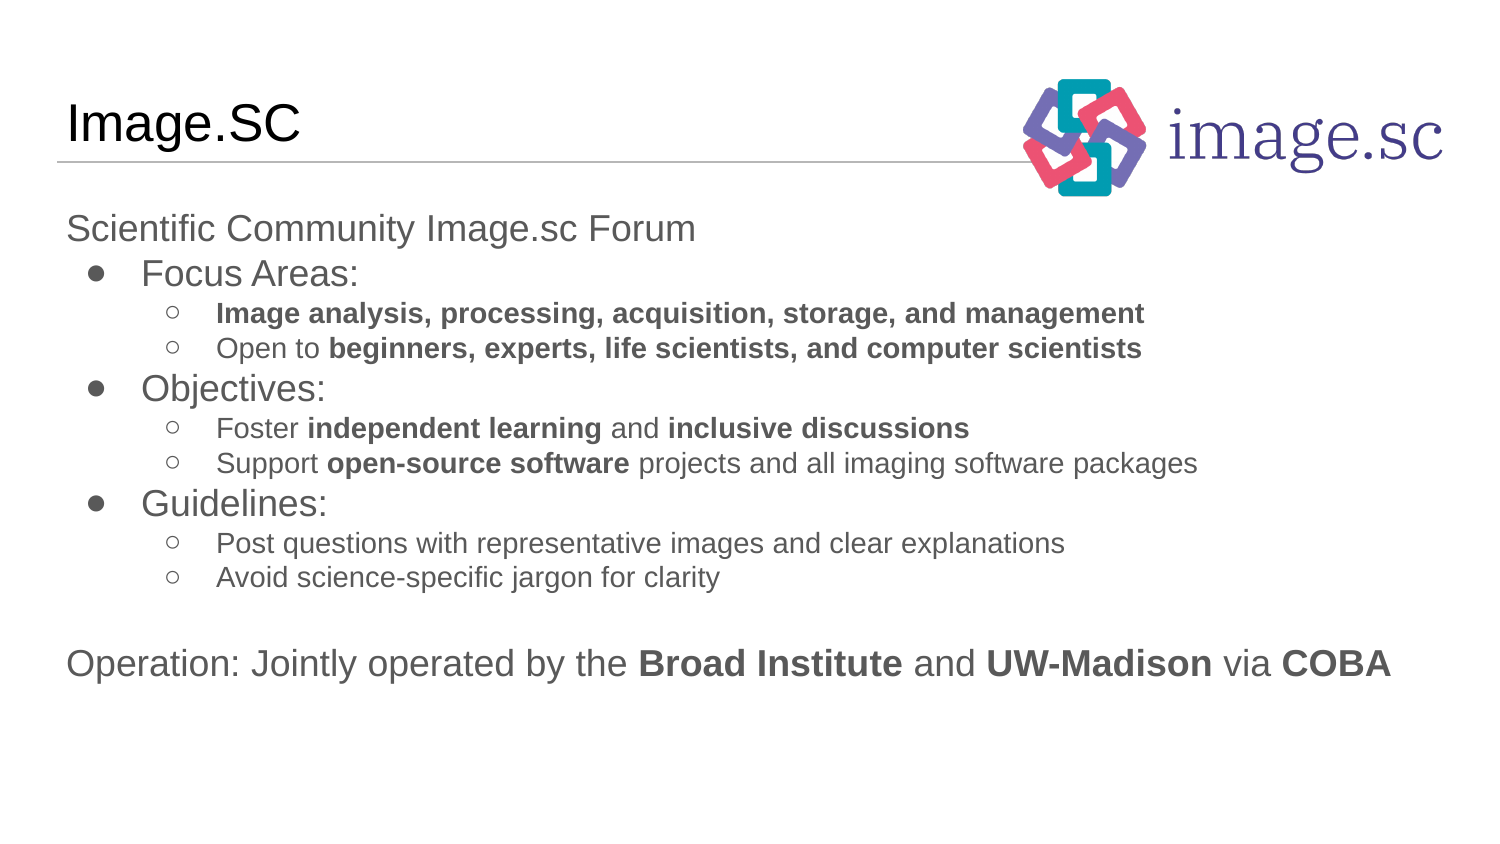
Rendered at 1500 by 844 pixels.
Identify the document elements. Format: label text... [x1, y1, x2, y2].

picture [1016, 72, 1450, 203]
title Image.SC [51, 72, 1015, 167]
list Scientific Community Image.sc Forum Focus Areas: Image analysis, processing, acquisition, storage, and management Open to beginners, experts, life scientists, and computer scientists Objectives: Foster independent learning and inclusive discussions Support open-source software projects and all imaging software packages Guidelines: Post questions with representative images and clear explanations Avoid science-specific jargon for clarity Operation: Jointly operated by the Broad Institute and UW-Madison via COBA [51, 189, 1449, 750]
